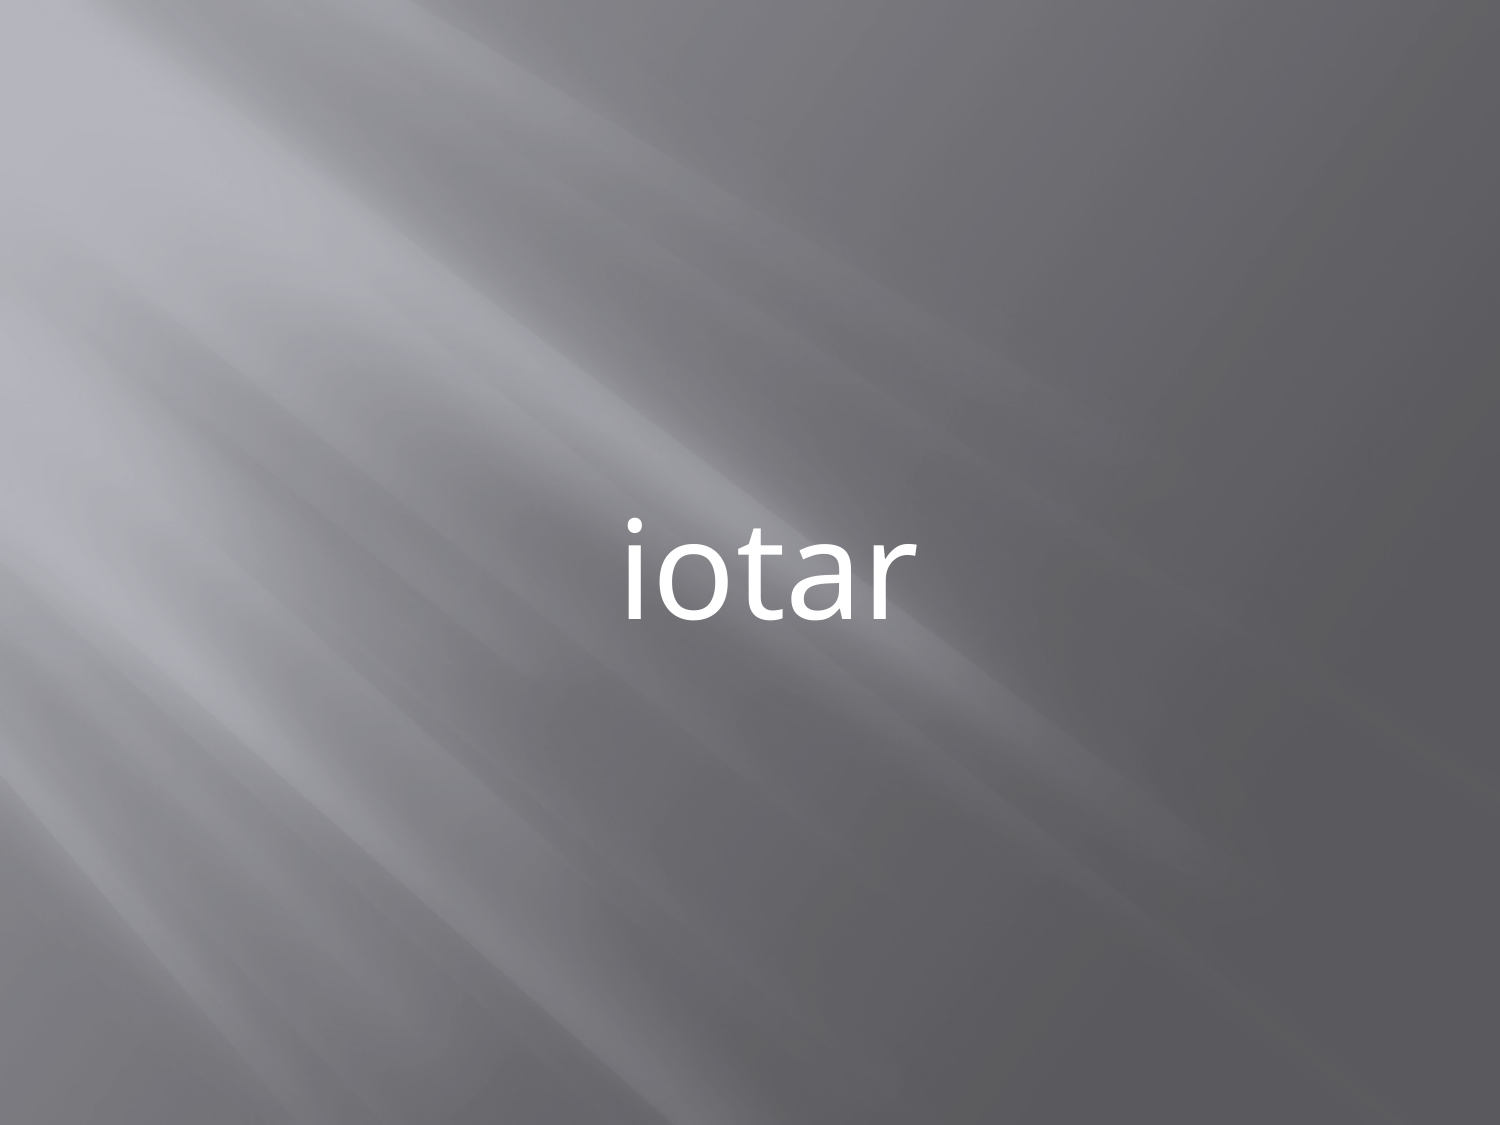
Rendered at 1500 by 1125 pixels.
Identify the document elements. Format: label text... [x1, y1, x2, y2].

text_box iotar [412, 474, 1125, 655]
